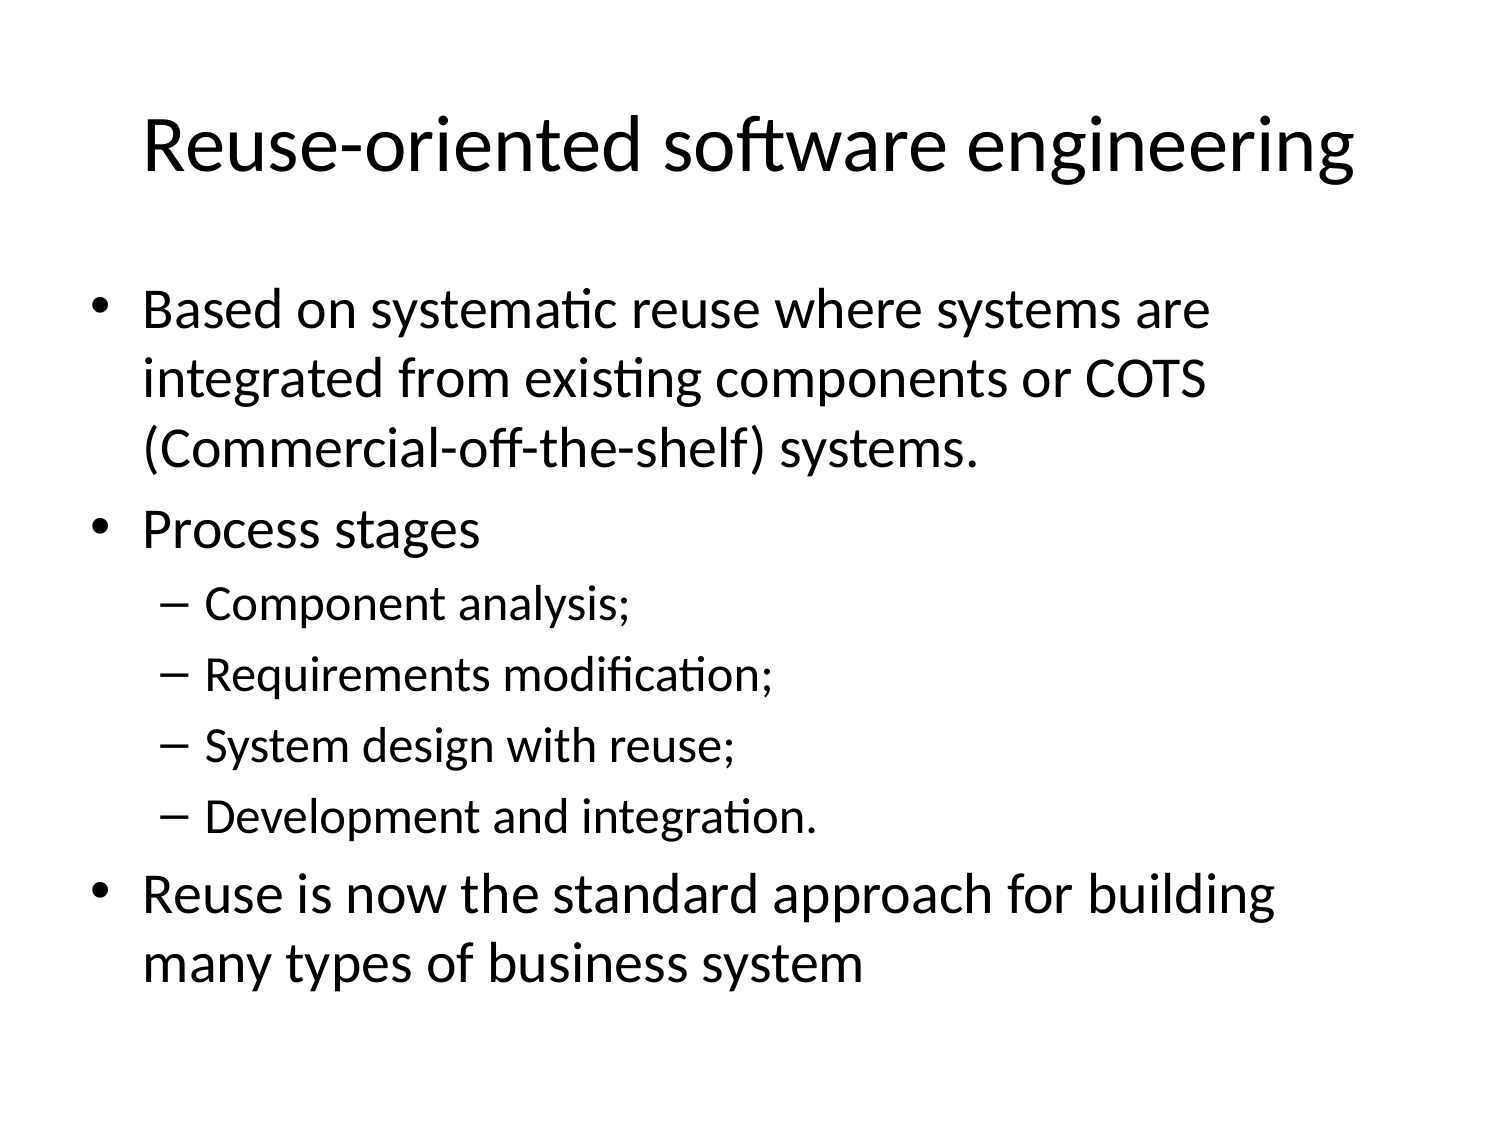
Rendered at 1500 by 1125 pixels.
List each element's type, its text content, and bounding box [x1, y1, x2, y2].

list Based on systematic reuse where systems are integrated from existing components or COTS (Commercial-off-the-shelf) systems. Process stages Component analysis; Requirements modification; System design with reuse; Development and integration. Reuse is now the standard approach for building many types of business system [75, 262, 1425, 1005]
title Reuse-oriented software engineering [75, 45, 1425, 233]
